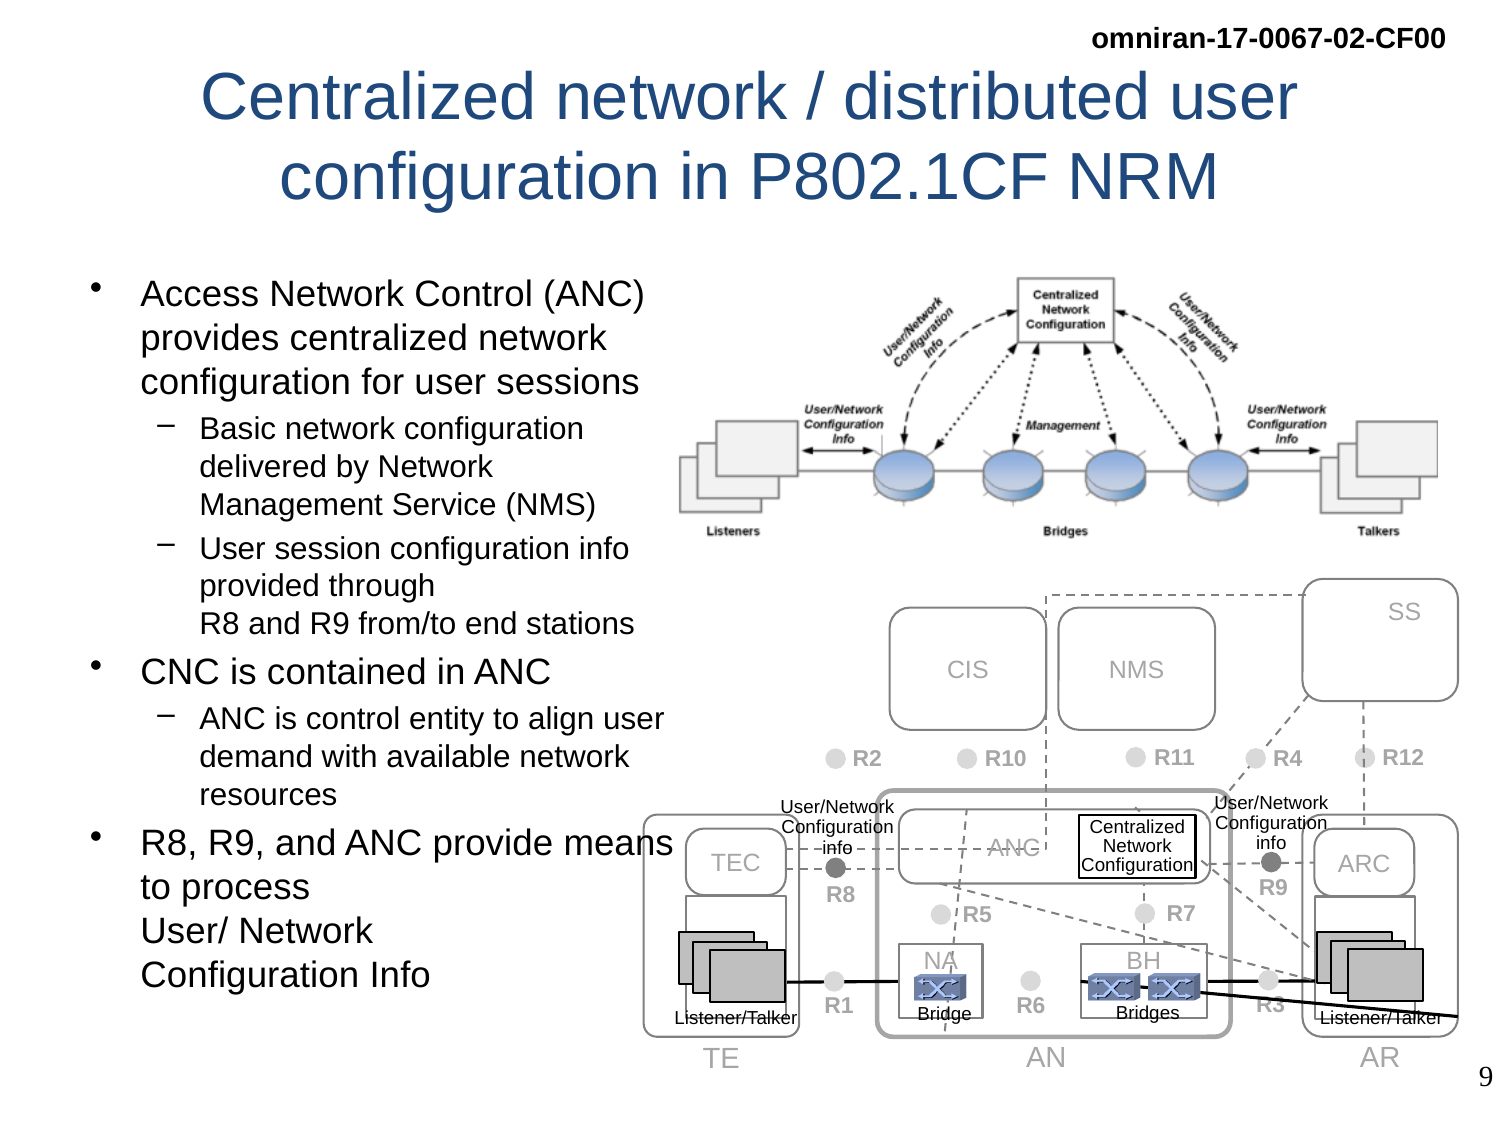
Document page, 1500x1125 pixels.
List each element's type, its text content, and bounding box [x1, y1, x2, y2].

picture [678, 275, 1439, 540]
list Access Network Control (ANC) provides centralized network configuration for user sessions Basic network configuration delivered by Network Management Service (NMS) User session configuration info provided through R8 and R9 from/to end stations CNC is contained in ANC ANC is control entity to align user demand with available network resources R8, R9, and ANC provide means to process User/ Network Configuration Info [75, 262, 693, 1024]
title Centralized network / distributed user configuration in P802.1CF NRM [75, 45, 1425, 233]
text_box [643, 578, 1460, 1083]
